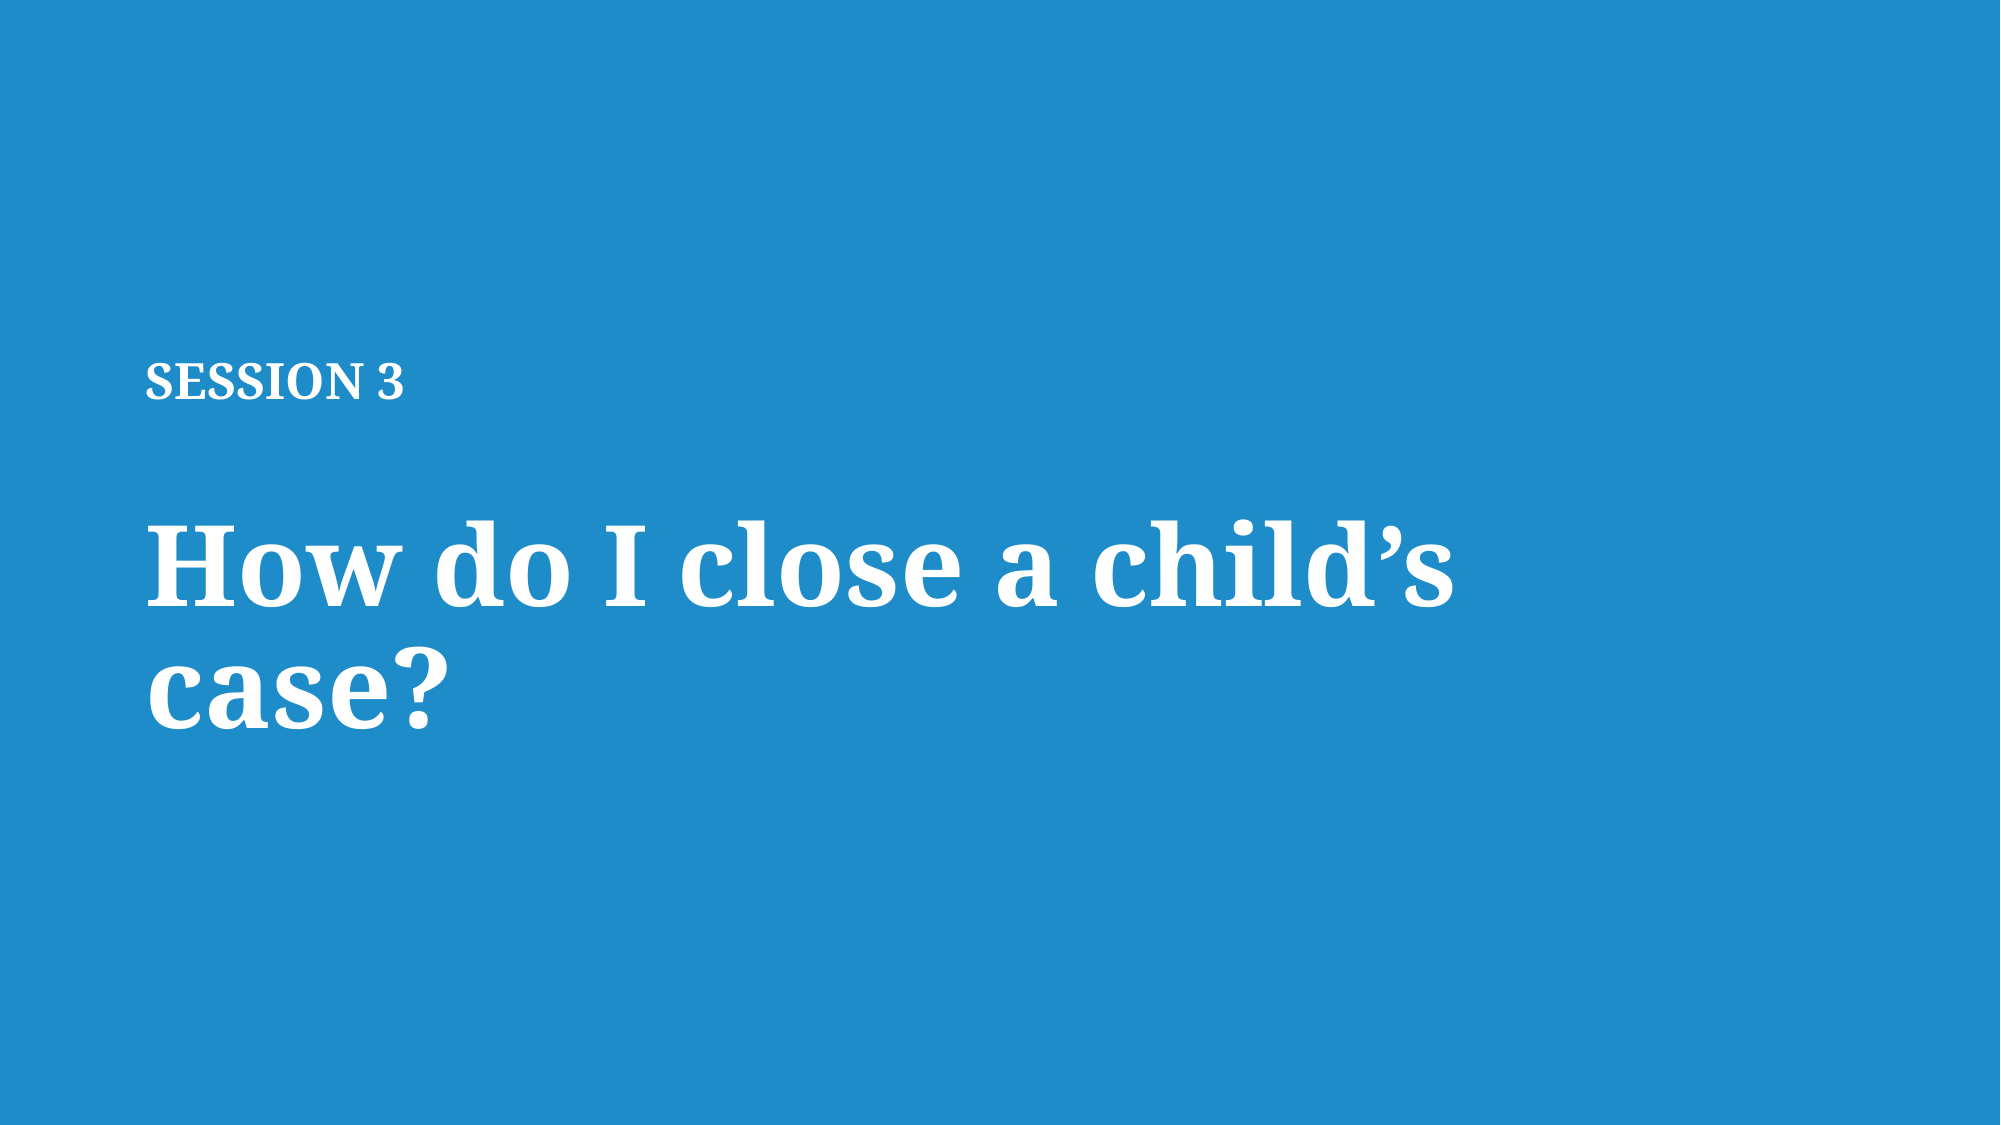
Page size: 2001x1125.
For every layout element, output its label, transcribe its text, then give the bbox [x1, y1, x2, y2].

title SESSION 3 How do I close a child’s case? [130, 508, 1792, 601]
